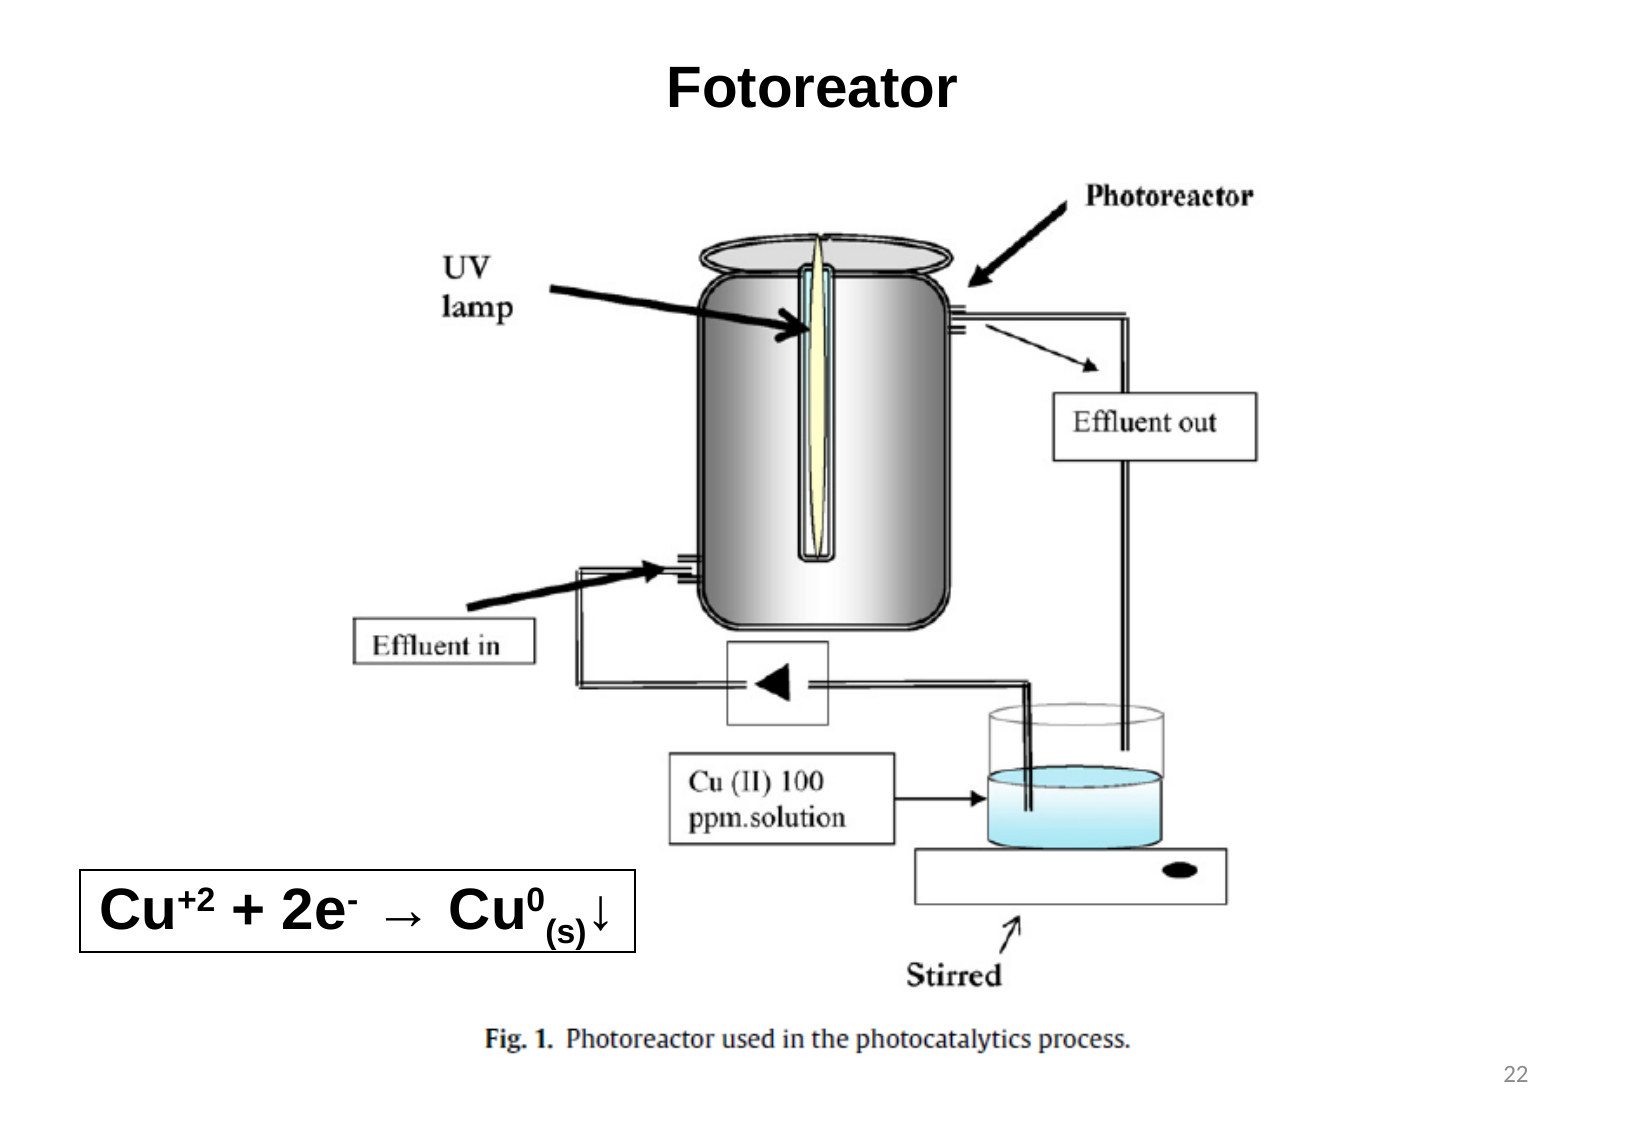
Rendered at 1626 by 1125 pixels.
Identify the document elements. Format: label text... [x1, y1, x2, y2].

text_box Fotoreator [620, 42, 1005, 126]
picture [319, 160, 1306, 1083]
slide_number 22 [1164, 1042, 1544, 1103]
text_box Cu+2 + 2e- → Cu0(s)↓ [80, 869, 314, 953]
